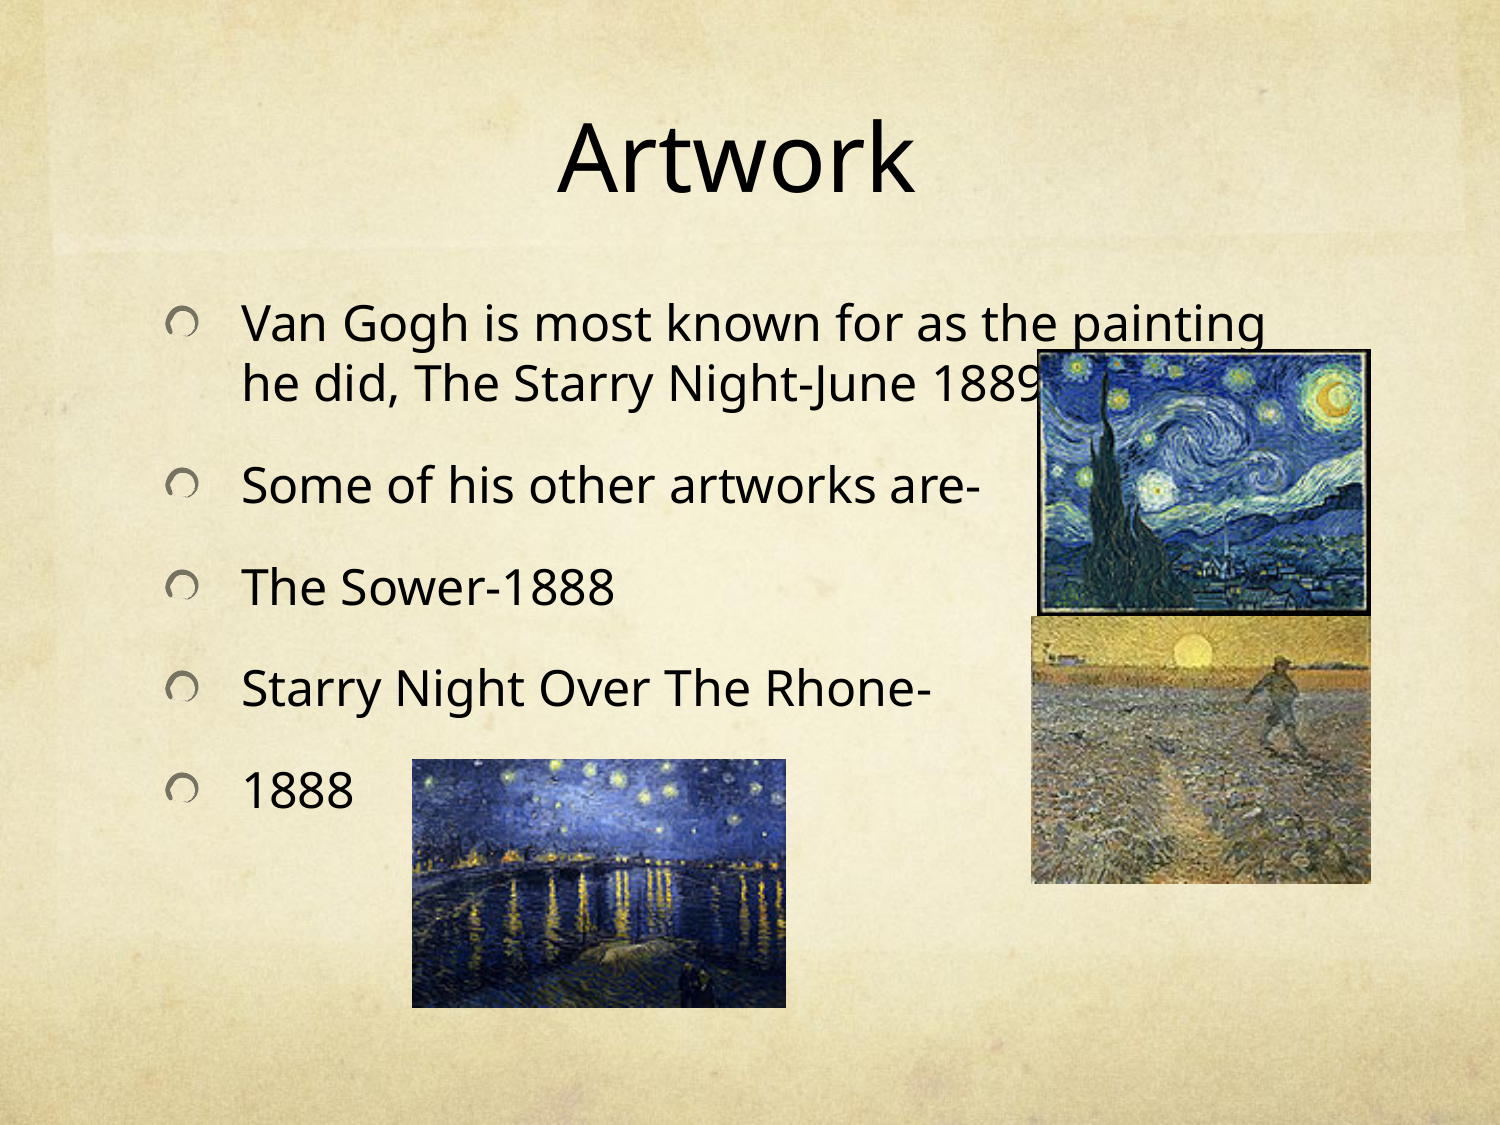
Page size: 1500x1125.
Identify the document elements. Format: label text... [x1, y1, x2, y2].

title Artwork [150, 82, 1350, 225]
picture [0, 0, 1500, 1125]
list Van Gogh is most known for as the painting he did, The Starry Night-June 1889 Some of his other artworks are- The Sower-1888 Starry Night Over The Rhone- 1888 [150, 283, 1350, 950]
